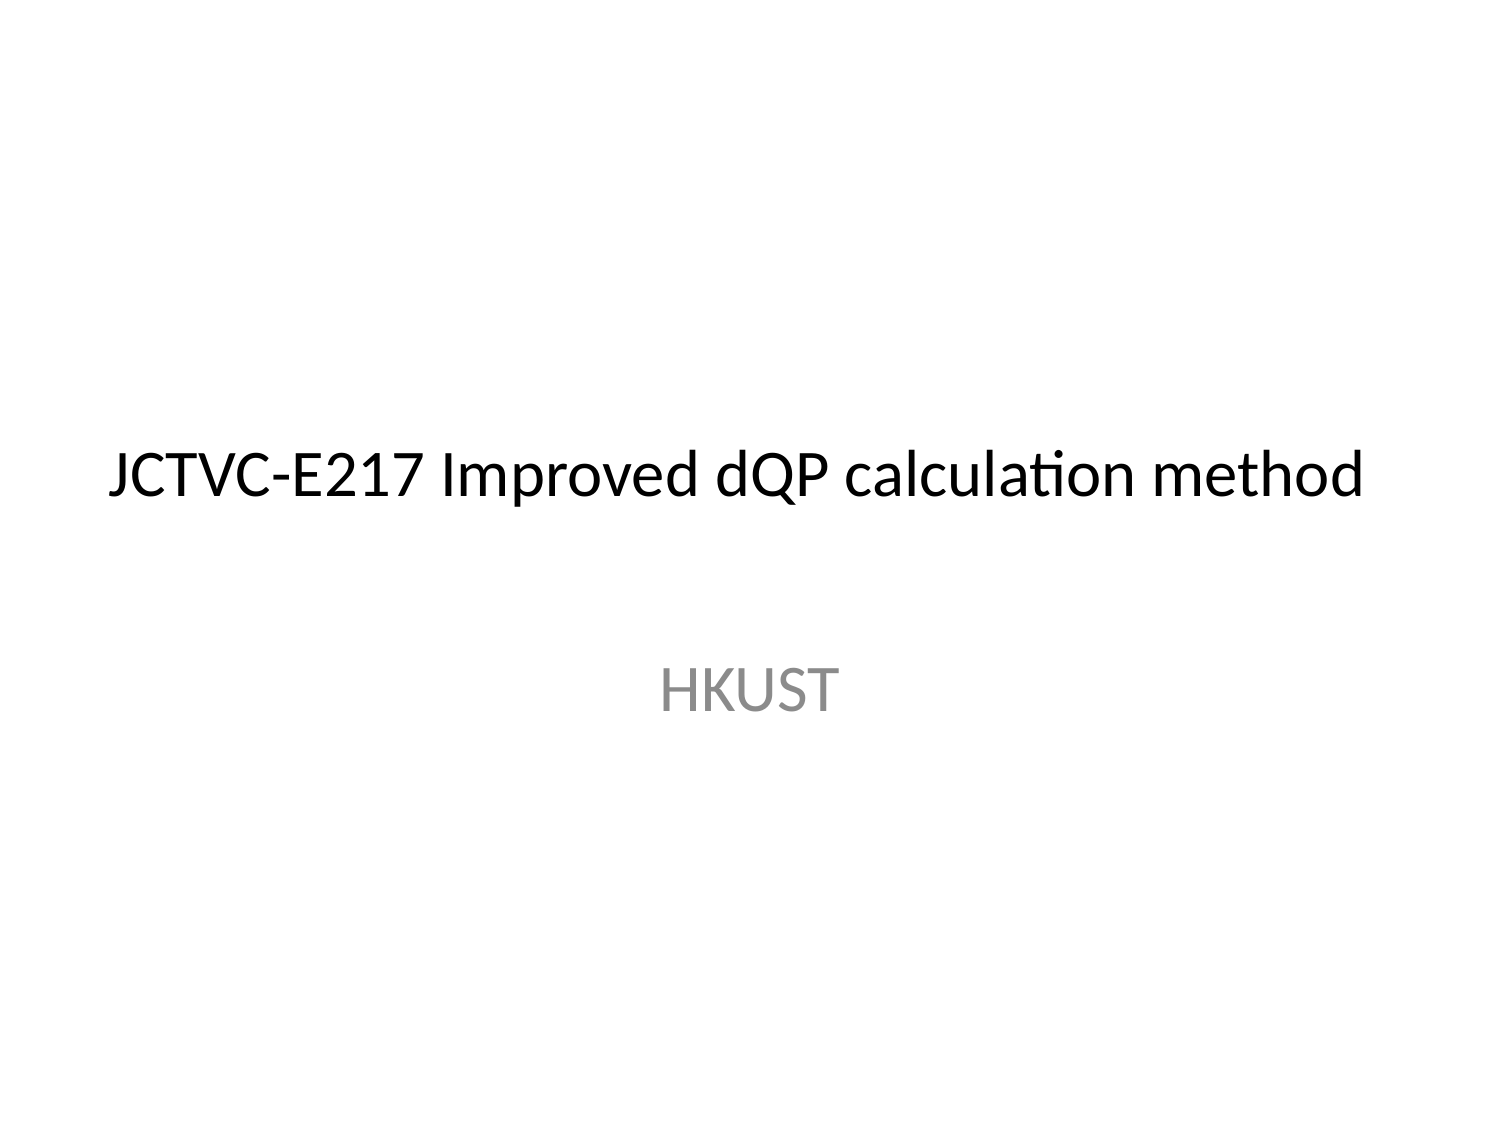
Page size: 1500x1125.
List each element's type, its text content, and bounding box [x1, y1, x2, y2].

title JCTVC-E217 Improved dQP calculation method [87, 349, 1388, 591]
subtitle HKUST [225, 637, 1275, 925]
